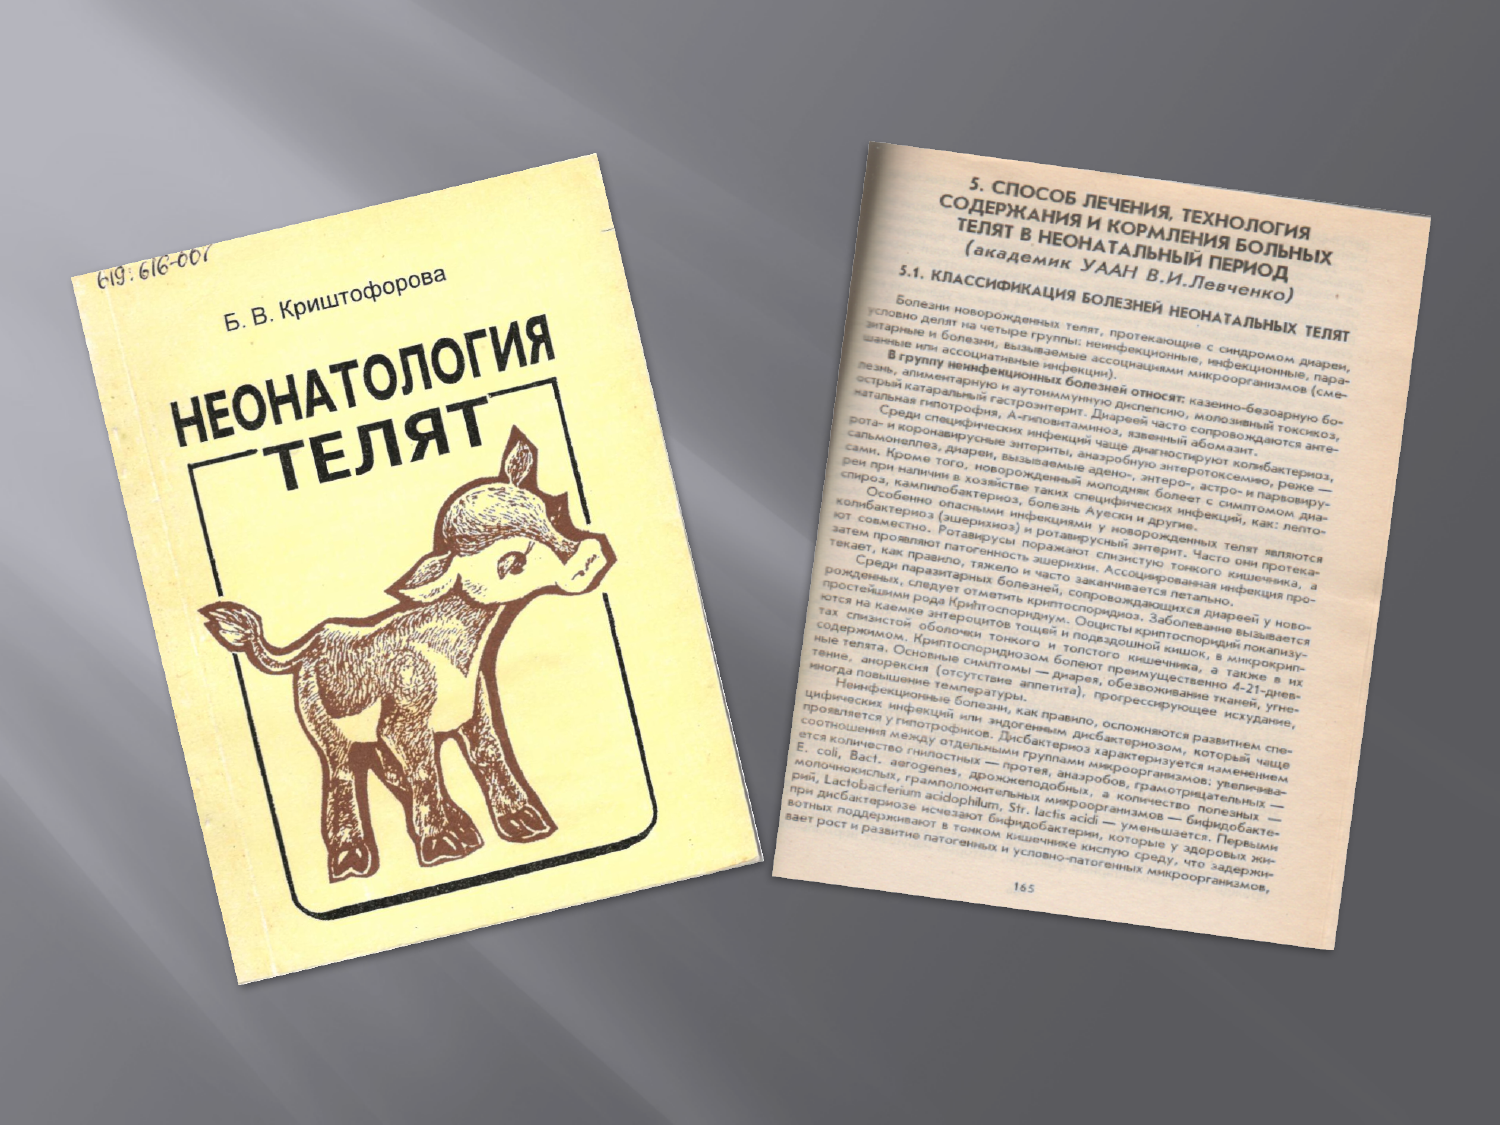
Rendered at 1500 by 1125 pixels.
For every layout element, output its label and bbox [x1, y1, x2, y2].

picture [773, 142, 1430, 950]
picture [72, 154, 763, 984]
